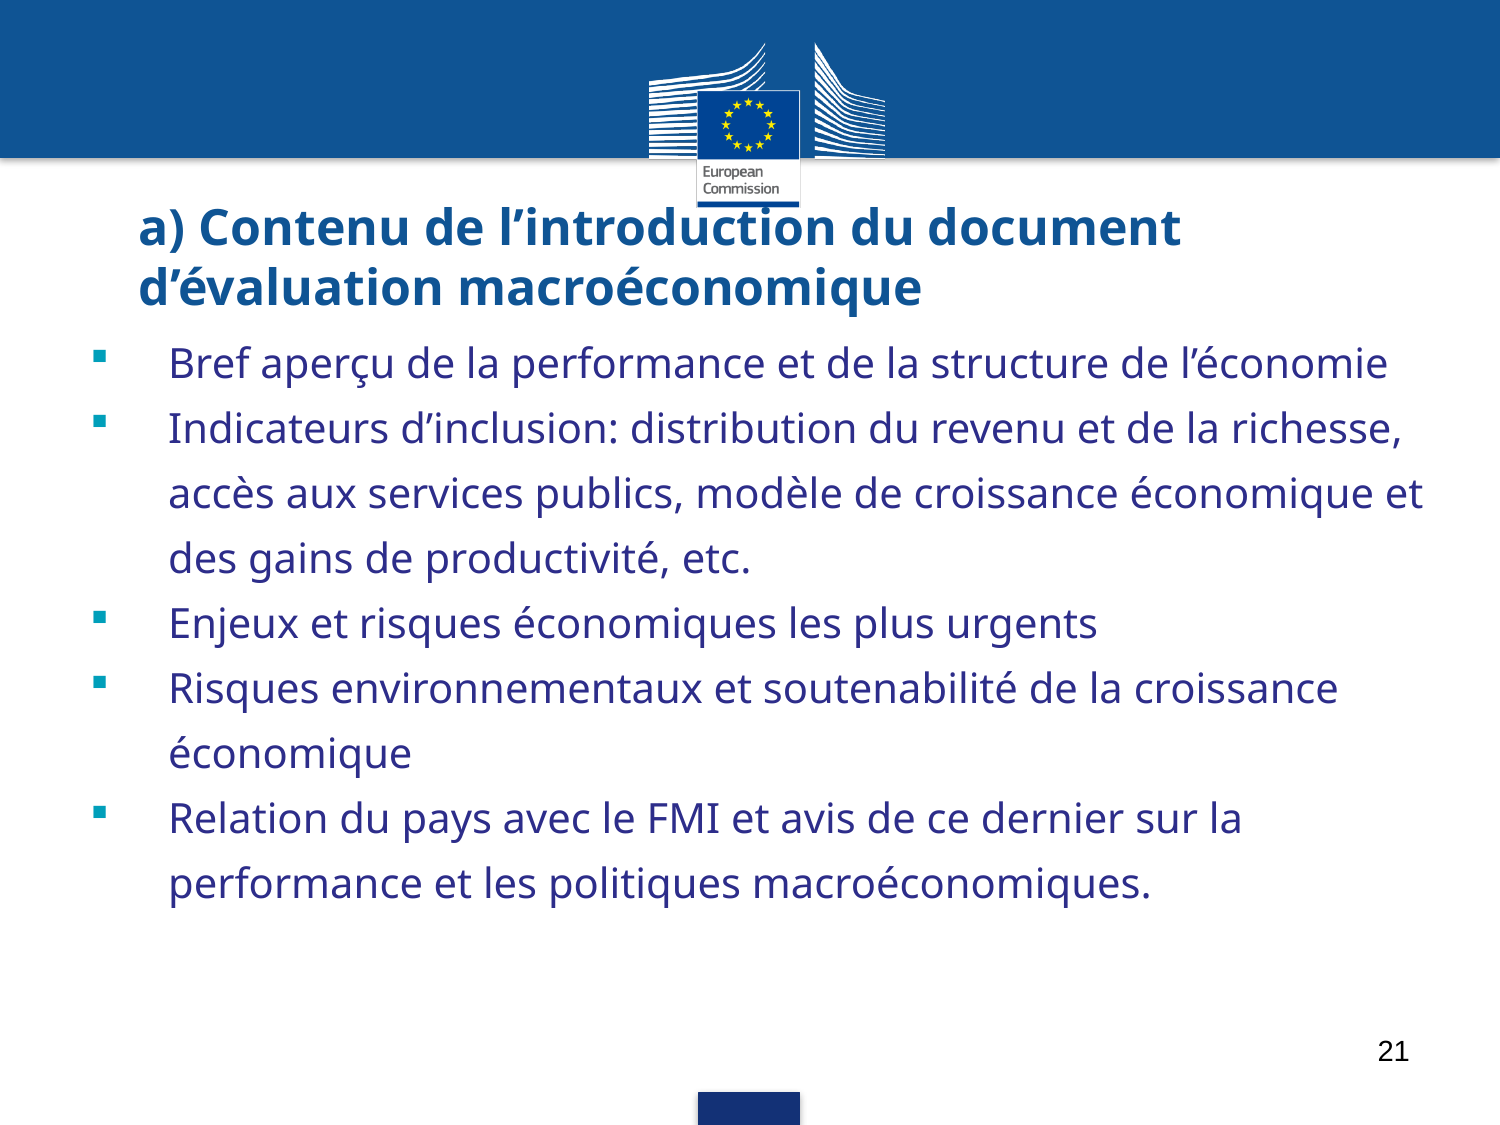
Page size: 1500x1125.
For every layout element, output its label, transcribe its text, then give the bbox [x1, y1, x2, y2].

title a) Contenu de l’introduction du document d’évaluation macroéconomique [64, 207, 1416, 303]
slide_number 21 [1074, 1024, 1425, 1103]
picture [649, 42, 885, 207]
list Bref aperçu de la performance et de la structure de l’économie Indicateurs d’inclusion: distribution du revenu et de la richesse, accès aux services publics, modèle de croissance économique et des gains de productivité, etc. Enjeux et risques économiques les plus urgents Risques environnementaux et soutenabilité de la croissance économique Relation du pays avec le FMI et avis de ce dernier sur la performance et les politiques macroéconomiques. [0, 314, 1500, 1095]
